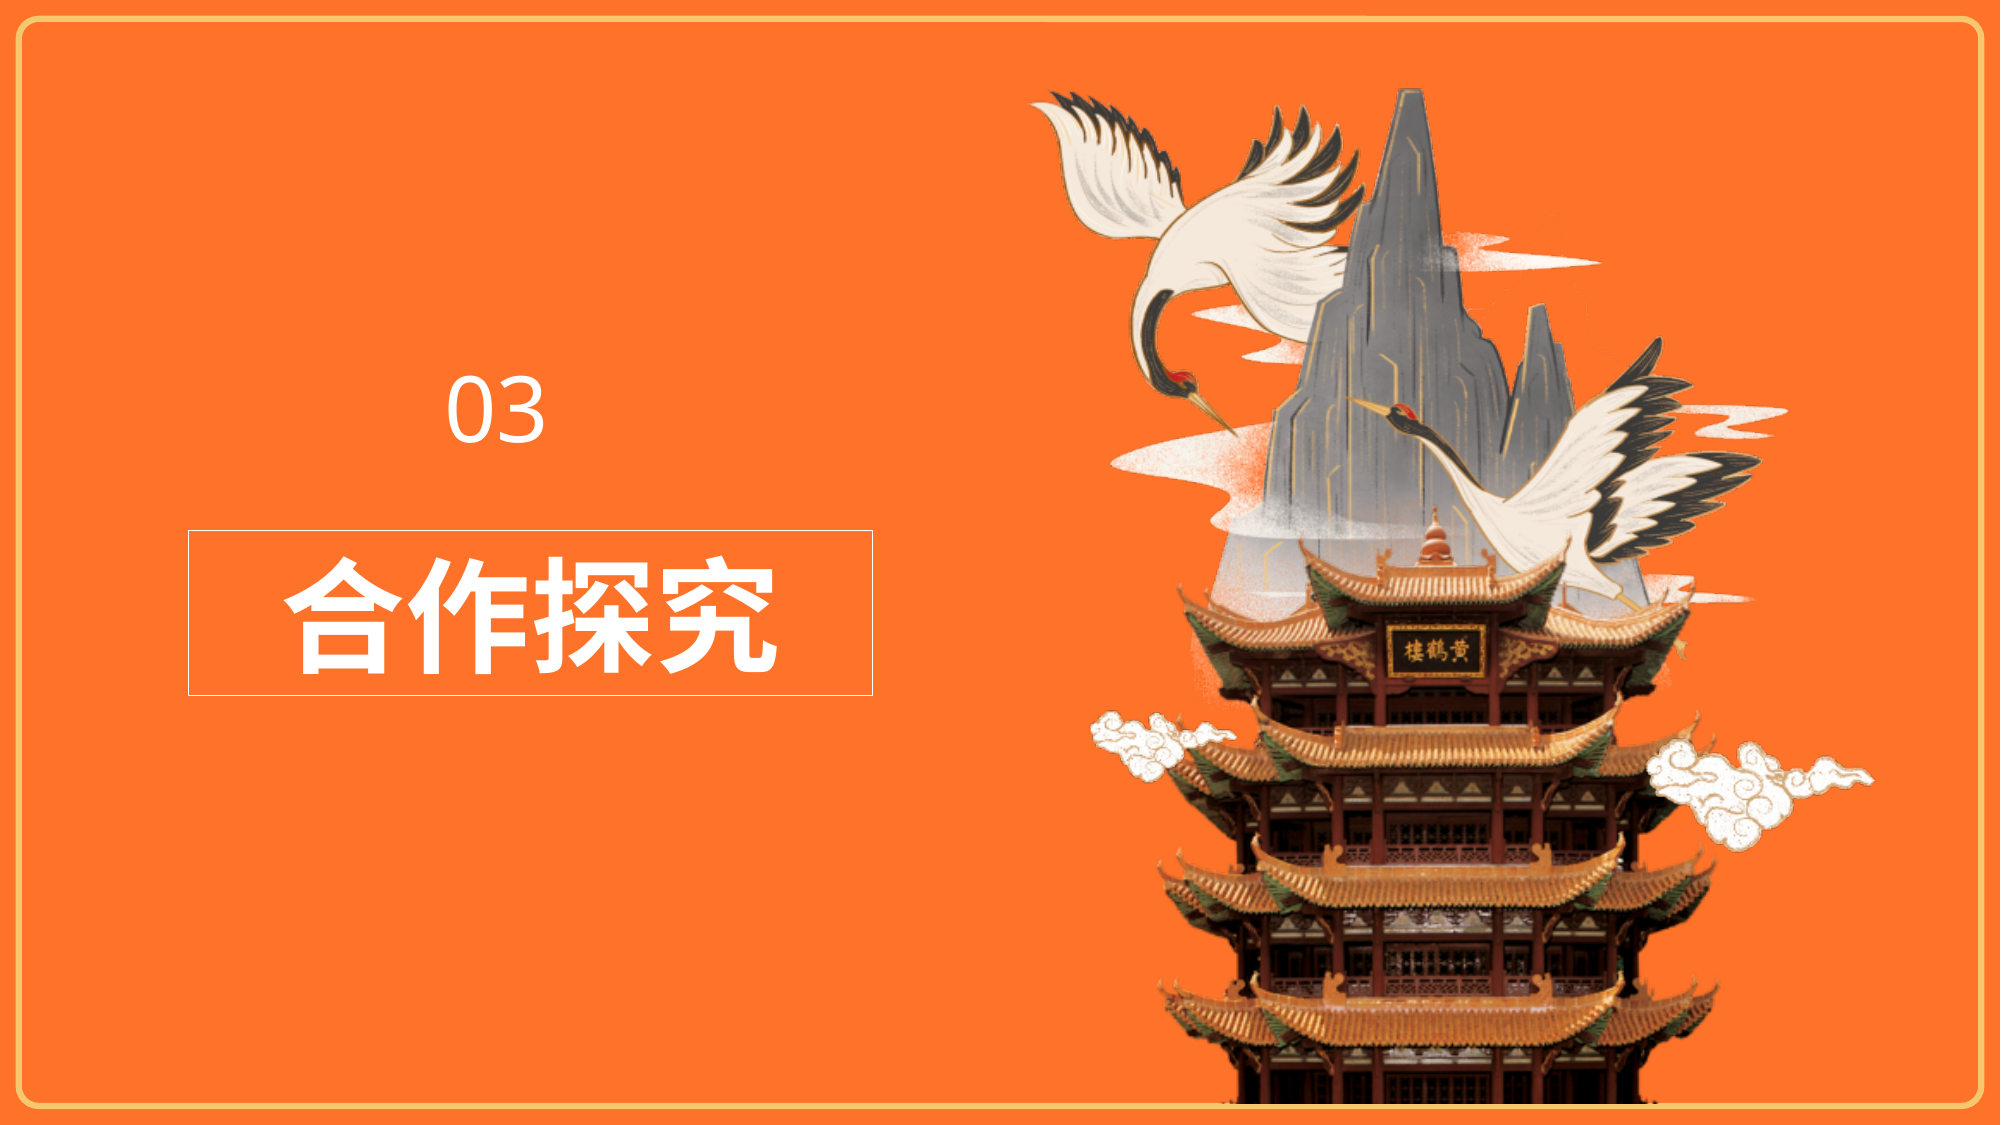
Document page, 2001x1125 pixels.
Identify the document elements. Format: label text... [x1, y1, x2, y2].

text_box 合作探究 [188, 530, 873, 696]
text_box [17, 17, 1983, 1108]
text_box 03 [244, 343, 750, 468]
picture [998, 0, 1884, 1104]
